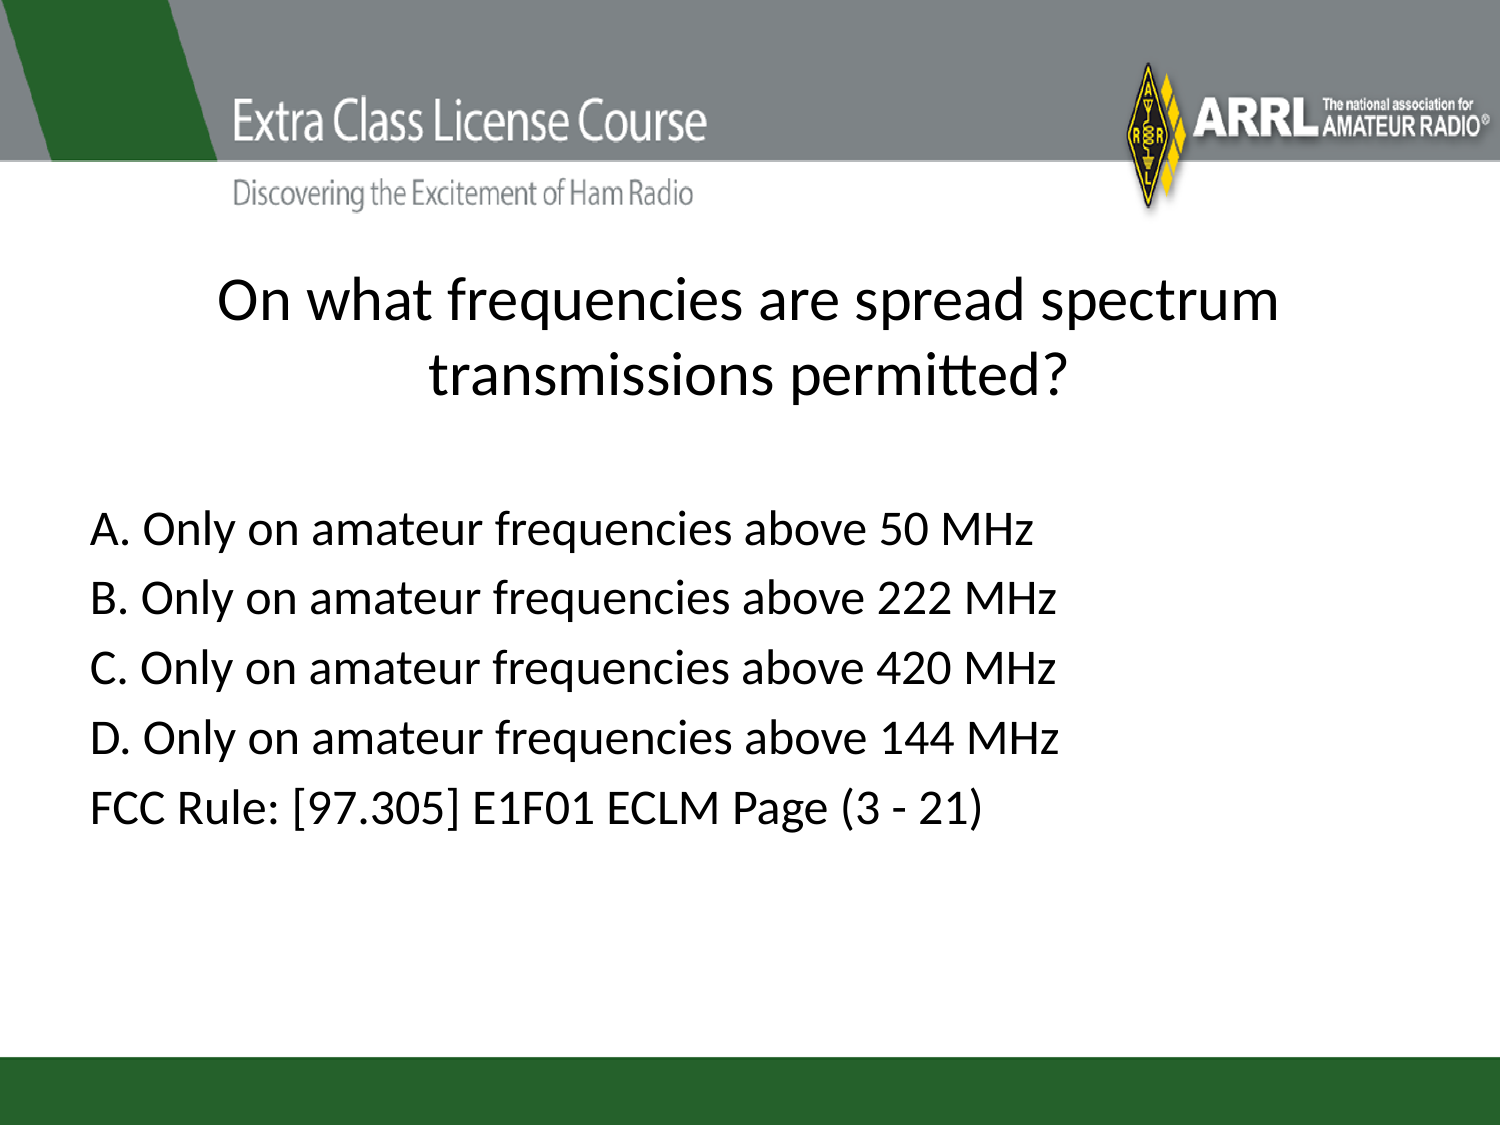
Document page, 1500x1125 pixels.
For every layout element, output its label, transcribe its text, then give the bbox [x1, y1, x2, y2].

picture [0, 0, 1500, 1125]
list A. Only on amateur frequencies above 50 MHz B. Only on amateur frequencies above 222 MHz C. Only on amateur frequencies above 420 MHz D. Only on amateur frequencies above 144 MHz FCC Rule: [97.305] E1F01 ECLM Page (3 - 21) [75, 487, 1425, 1005]
title On what frequencies are spread spectrum transmissions permitted? [75, 250, 1425, 437]
